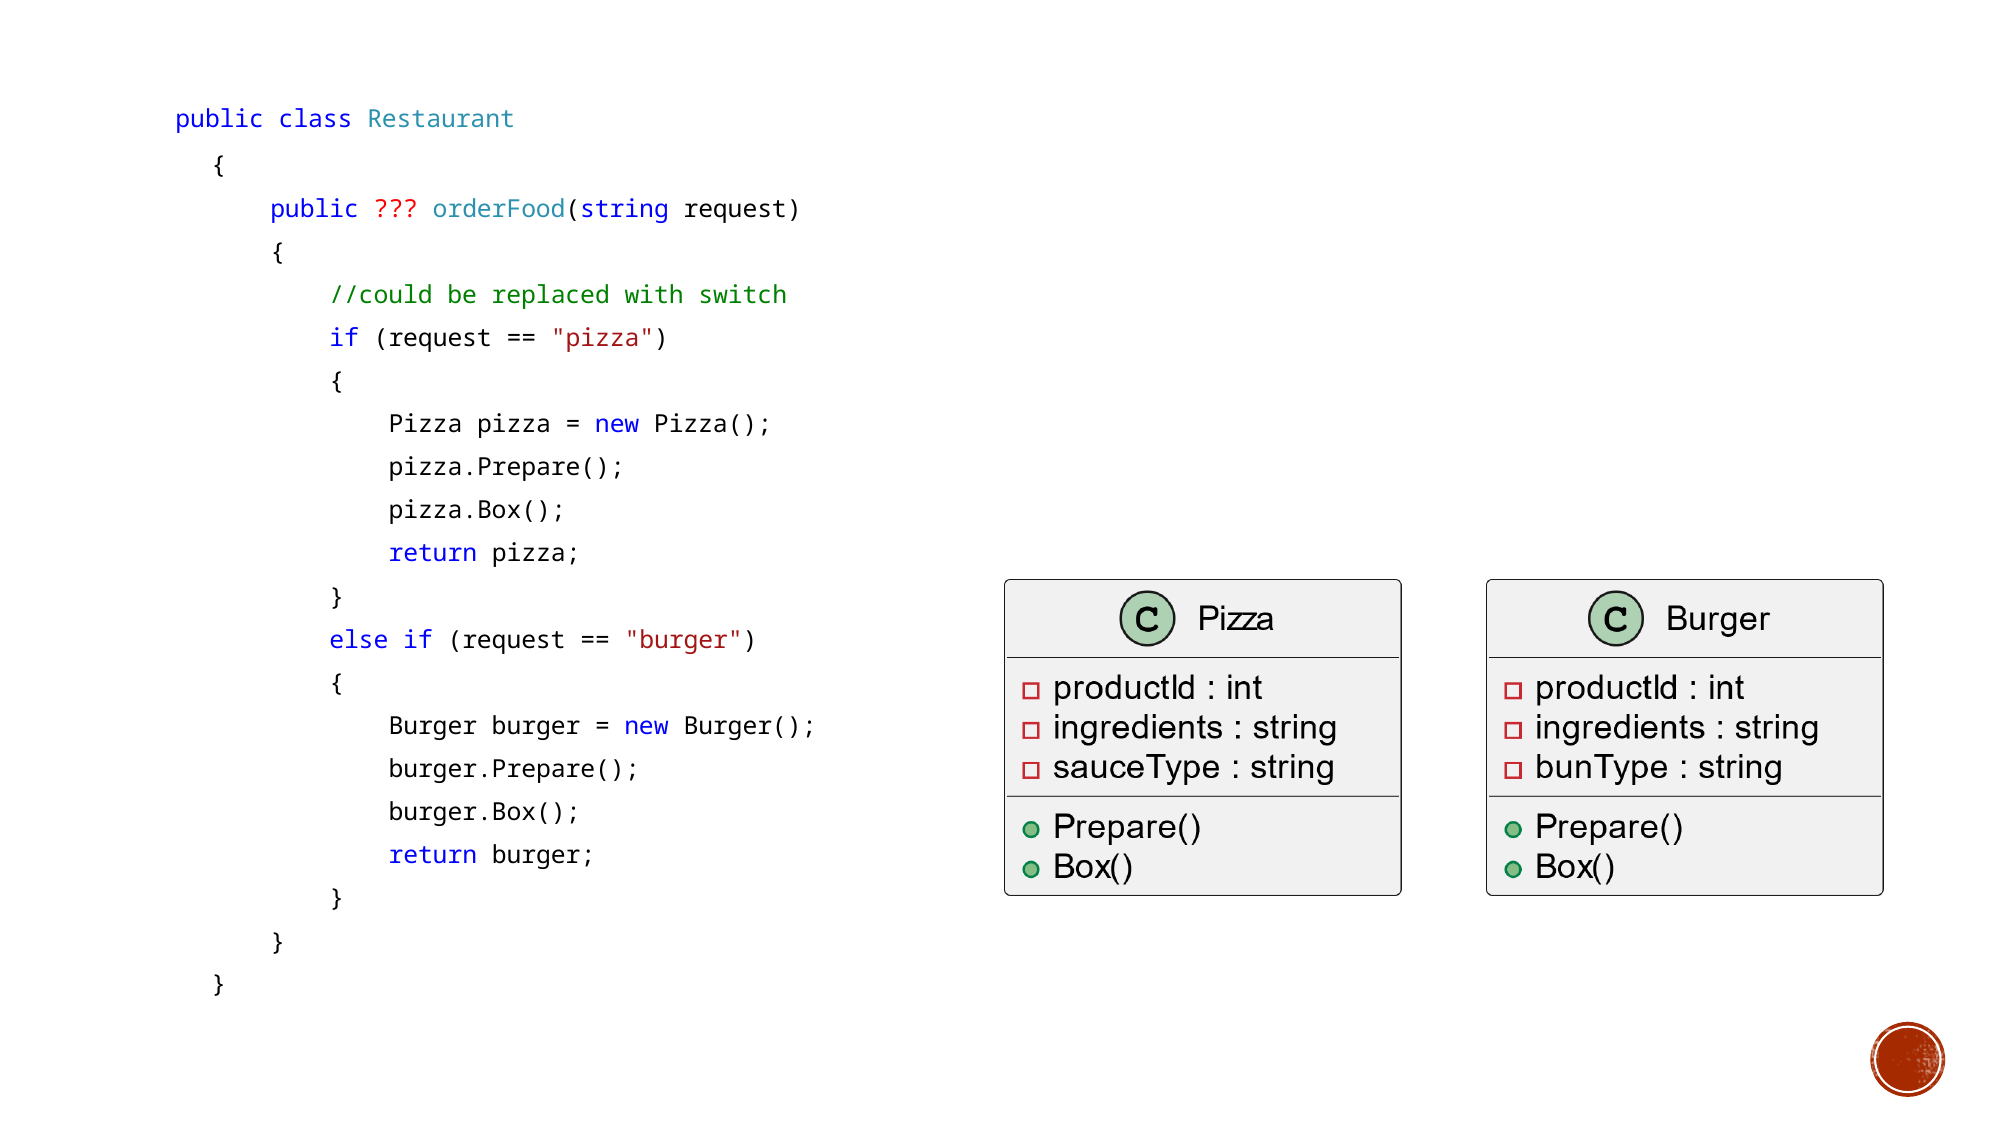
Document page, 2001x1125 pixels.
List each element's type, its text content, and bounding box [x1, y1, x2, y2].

list public class Restaurant { public ??? orderFood(string request) { //could be replaced with switch if (request == "pizza") { Pizza pizza = new Pizza(); pizza.Prepare(); pizza.Box(); return pizza; } else if (request == "burger") { Burger burger = new Burger(); burger.Prepare(); burger.Box(); return burger; } } } [137, 87, 1863, 1014]
picture [987, 562, 1900, 911]
